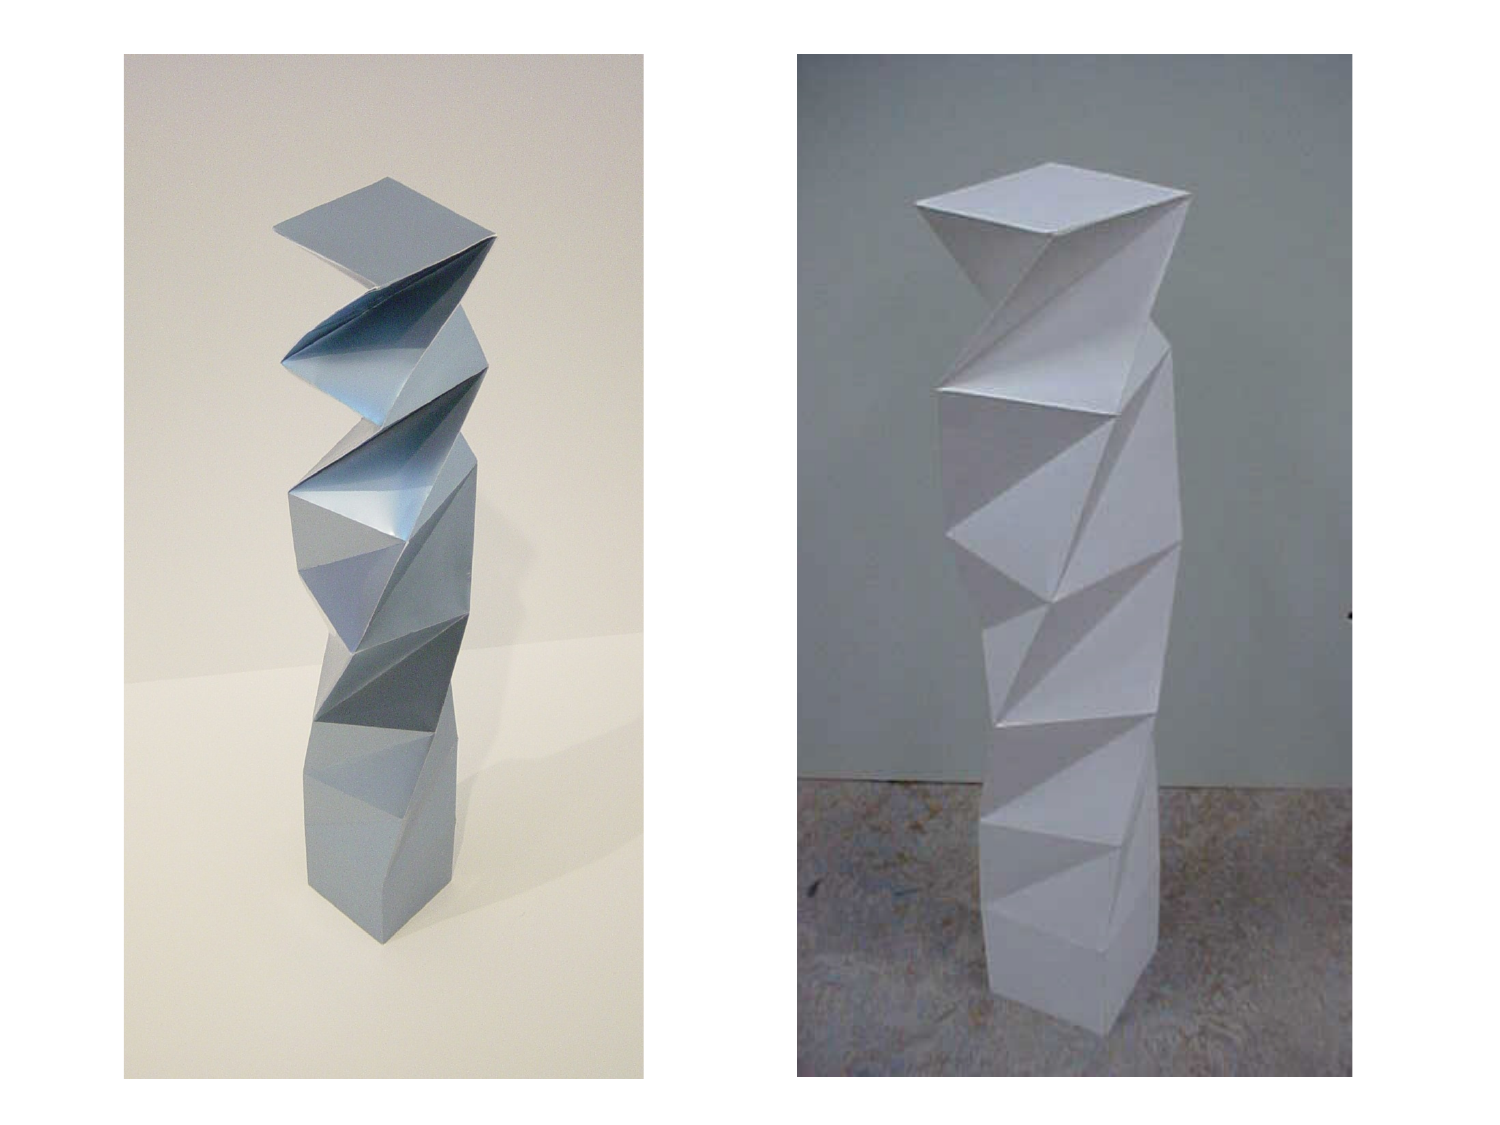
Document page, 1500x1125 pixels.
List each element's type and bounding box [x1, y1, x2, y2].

picture [123, 54, 644, 1079]
picture [796, 54, 1353, 1077]
